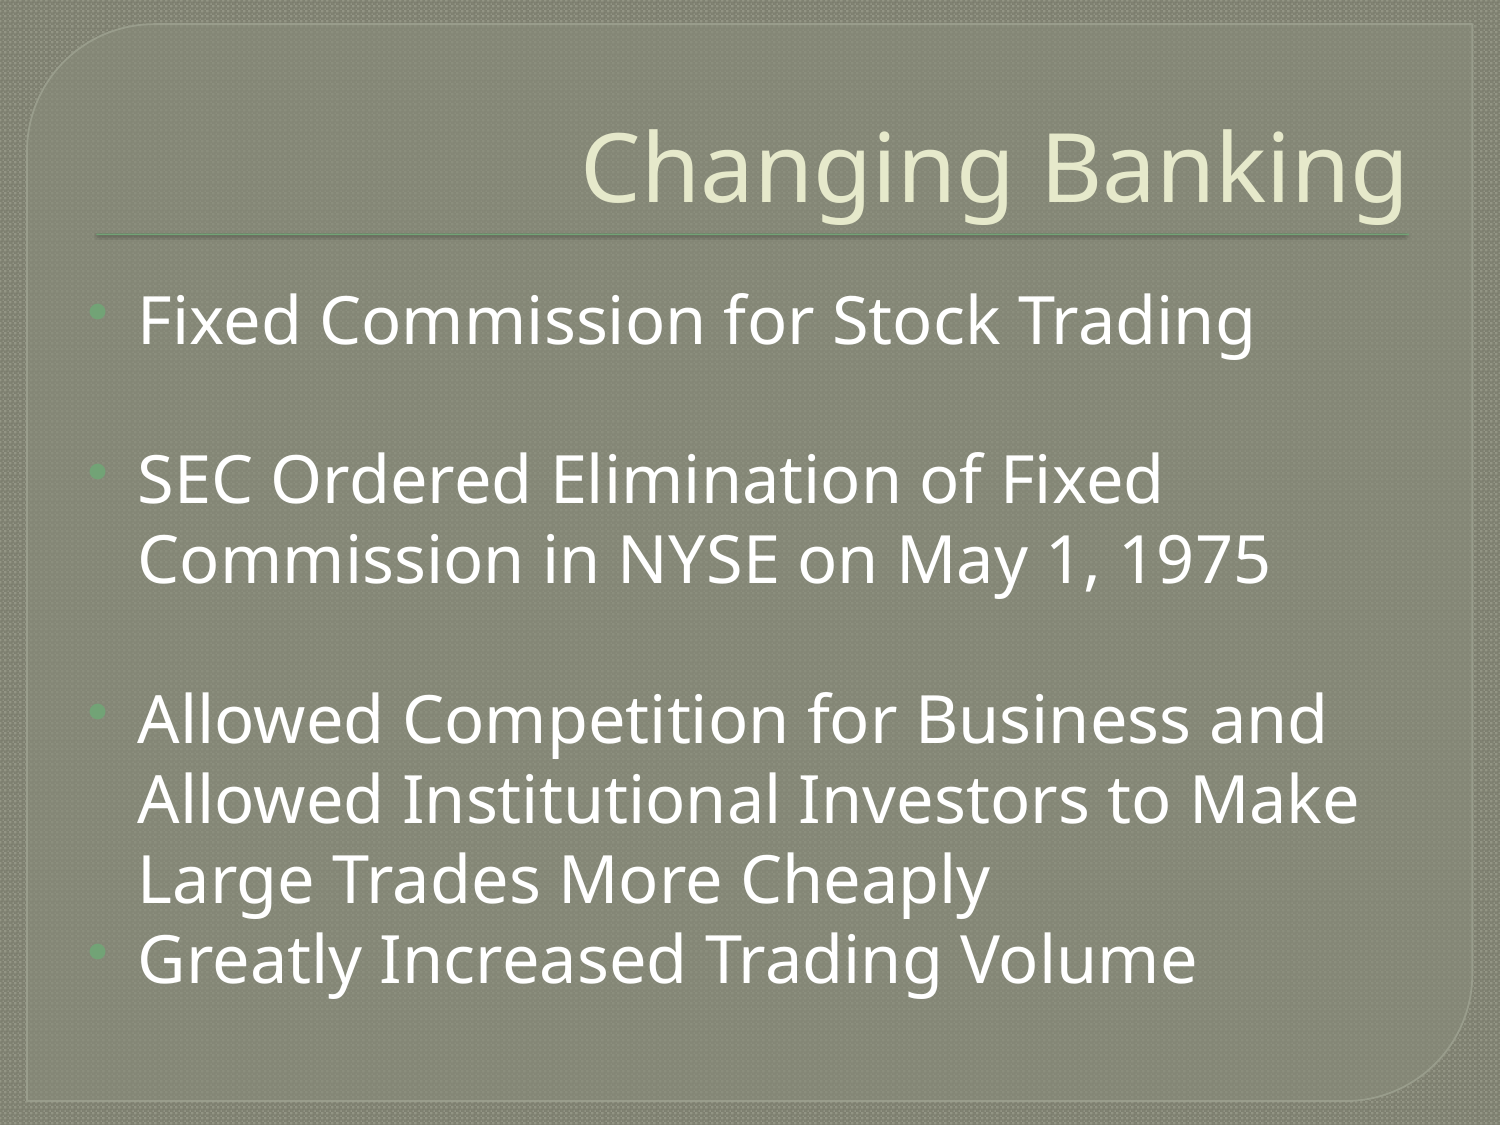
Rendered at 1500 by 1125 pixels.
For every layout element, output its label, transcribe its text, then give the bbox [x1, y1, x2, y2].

list Fixed Commission for Stock Trading SEC Ordered Elimination of Fixed Commission in NYSE on May 1, 1975 Allowed Competition for Business and Allowed Institutional Investors to Make Large Trades More Cheaply Greatly Increased Trading Volume [75, 270, 1425, 1013]
title Changing Banking [75, 41, 1425, 230]
